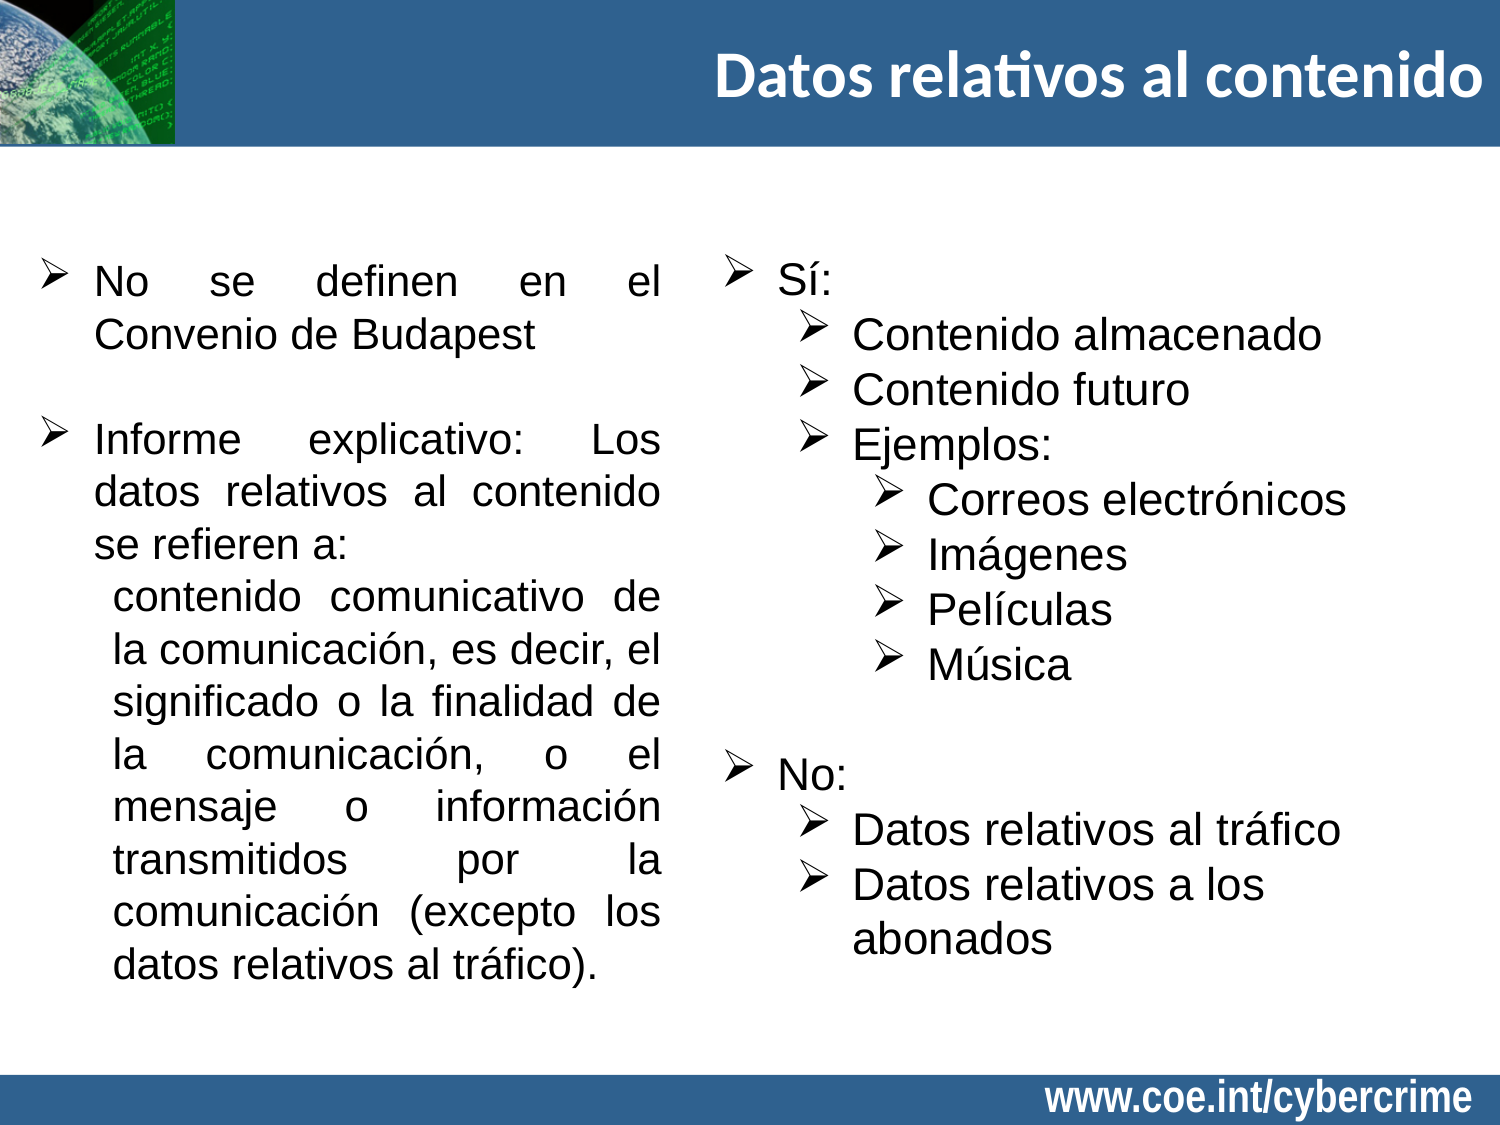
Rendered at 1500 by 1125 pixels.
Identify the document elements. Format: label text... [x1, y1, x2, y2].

text_box No se definen en el Convenio de Budapest Informe explicativo: Los datos relativos al contenido se refieren a: contenido comunicativo de la comunicación, es decir, el significado o la finalidad de la comunicación, o el mensaje o información transmitidos por la comunicación (excepto los datos relativos al tráfico). [22, 245, 677, 996]
text_box www.coe.int/cybercrime [1030, 1059, 1500, 1125]
text_box [0, 1073, 1030, 1125]
picture [0, 0, 175, 144]
text_box Sí: Contenido almacenado Contenido futuro Ejemplos: Correos electrónicos Imágenes Películas Música No: Datos relativos al tráfico Datos relativos a los abonados [706, 242, 1465, 972]
text_box Datos relativos al contenido [177, 0, 1500, 149]
